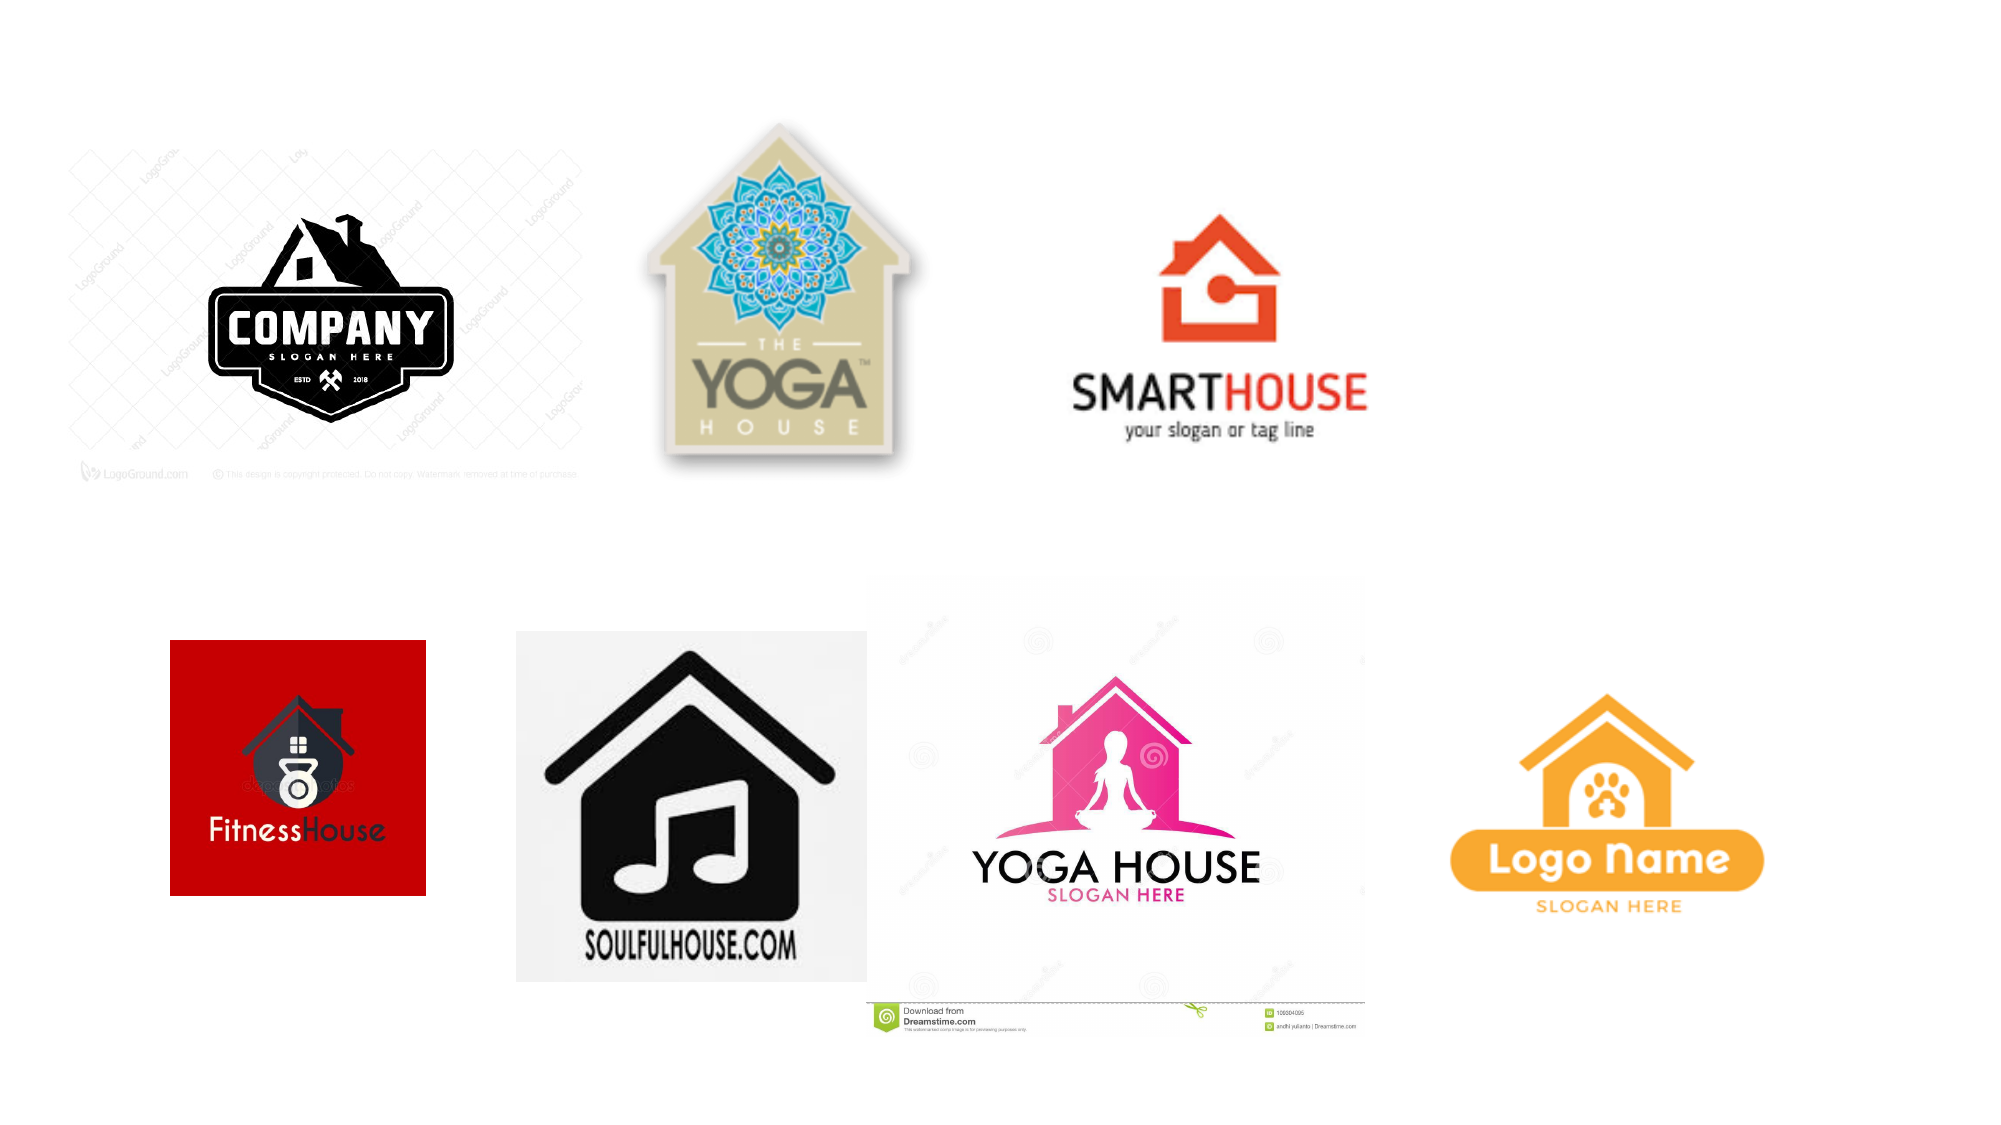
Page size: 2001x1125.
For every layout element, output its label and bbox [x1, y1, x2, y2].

picture [169, 640, 426, 896]
picture [515, 81, 1468, 1038]
picture [67, 142, 594, 494]
picture [614, 92, 953, 501]
picture [1399, 598, 1816, 1015]
